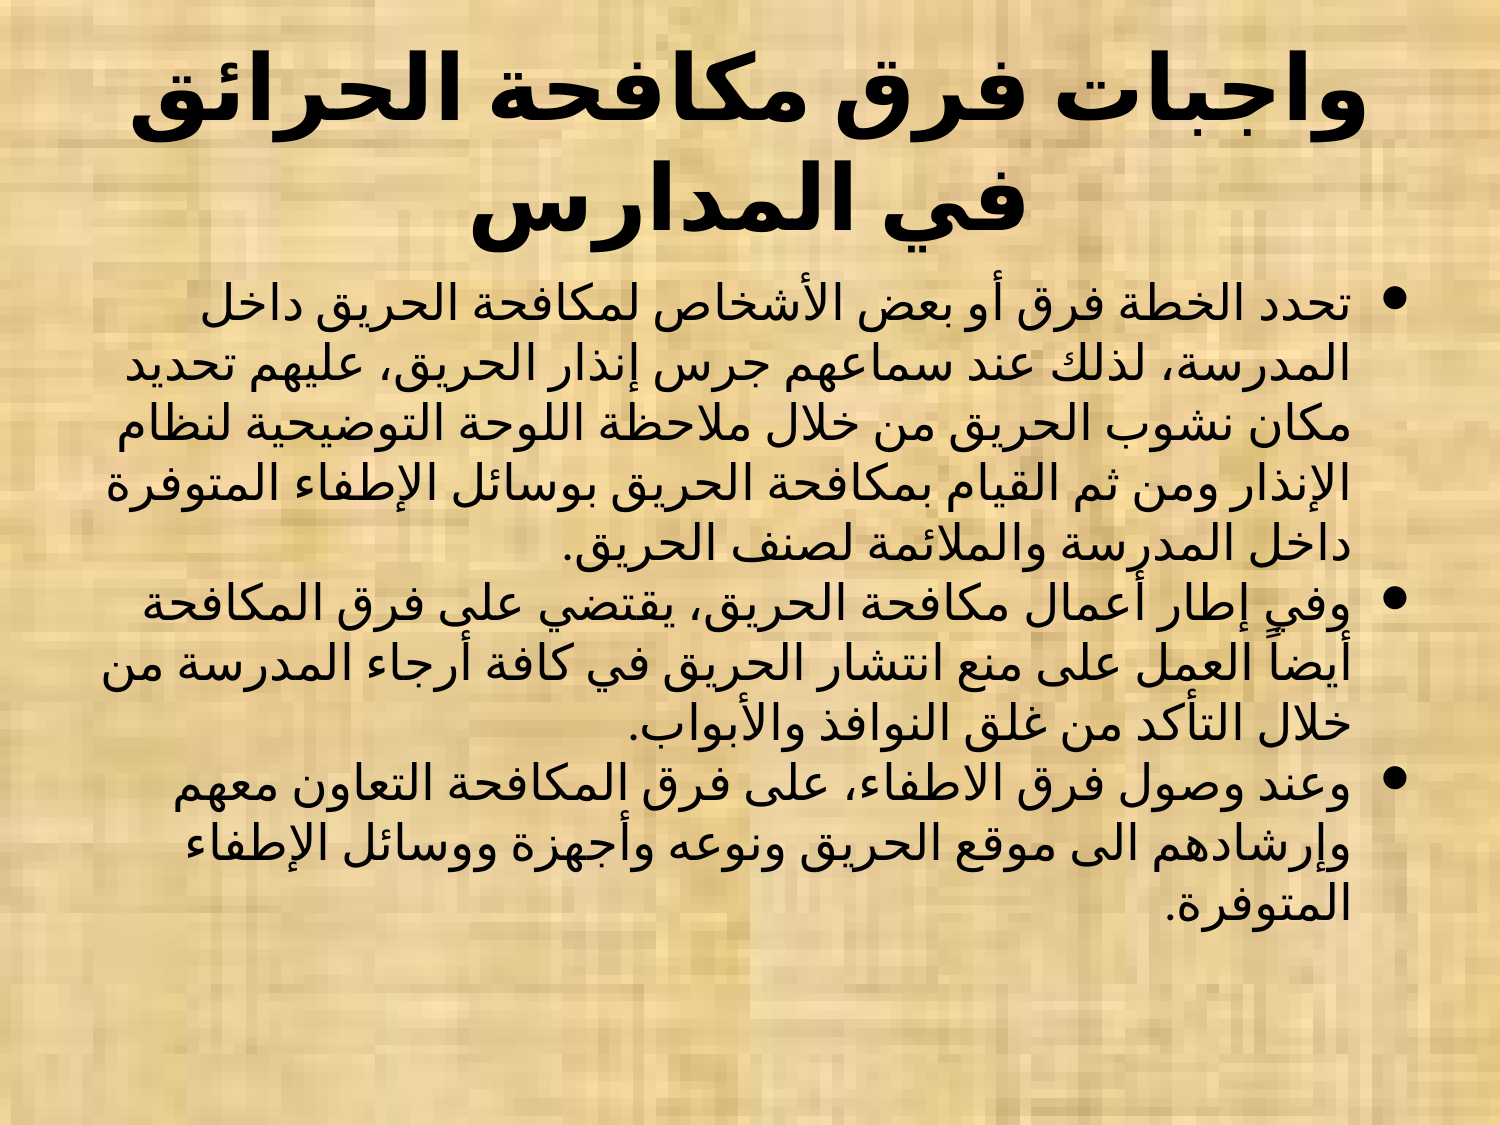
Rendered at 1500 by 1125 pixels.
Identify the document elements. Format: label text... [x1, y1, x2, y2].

list تحدد الخطة فرق أو بعض الأشخاص لمكافحة الحريق داخل المدرسة، لذلك عند سماعهم جرس إنذار الحريق، عليهم تحديد مكان نشوب الحريق من خلال ملاحظة اللوحة التوضيحية لنظام الإنذار ومن ثم القيام بمكافحة الحريق بوسائل الإطفاء المتوفرة داخل المدرسة والملائمة لصنف الحريق. وفي إطار أعمال مكافحة الحريق، يقتضي على فرق المكافحة أيضاً العمل على منع انتشار الحريق في كافة أرجاء المدرسة من خلال التأكد من غلق النوافذ والأبواب. وعند وصول فرق الاطفاء، على فرق المكافحة التعاون معهم وإرشادهم الى موقع الحريق ونوعه وأجهزة ووسائل الإطفاء المتوفرة. [75, 262, 1425, 1005]
picture [0, 0, 1500, 1125]
title واجبات فرق مكافحة الحرائق في المدارس [75, 45, 1425, 233]
